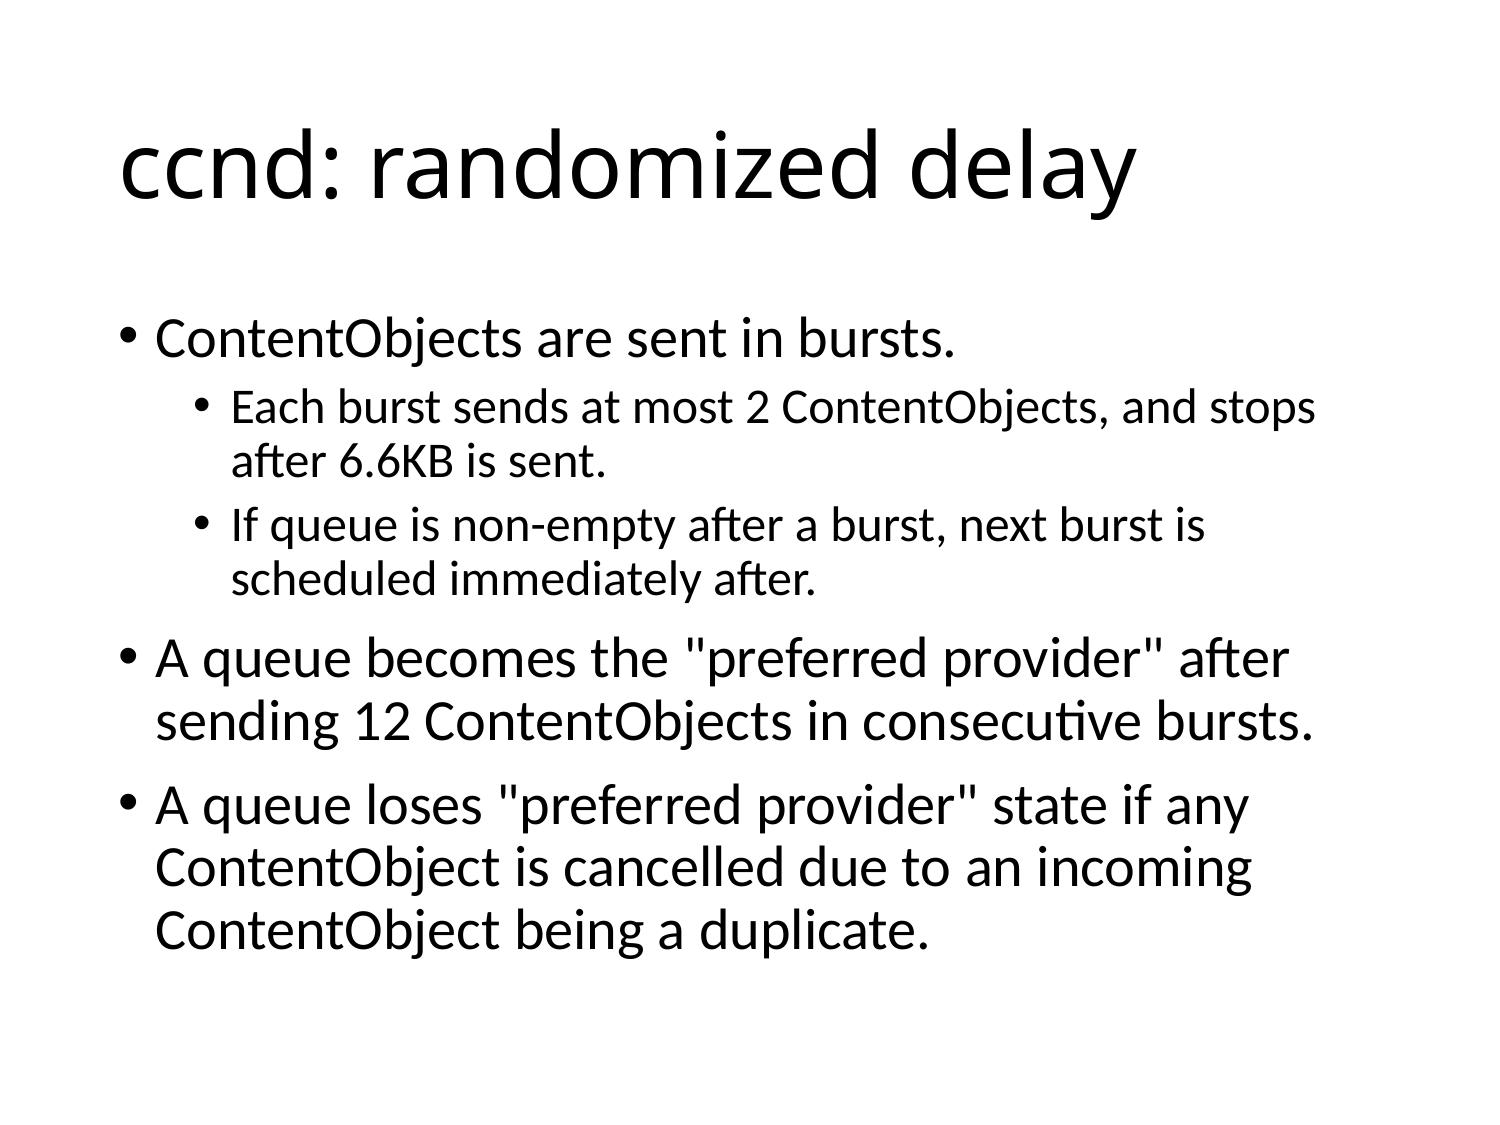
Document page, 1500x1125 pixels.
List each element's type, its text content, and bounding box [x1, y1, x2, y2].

title ccnd: randomized delay [103, 59, 1397, 278]
list ContentObjects are sent in bursts. Each burst sends at most 2 ContentObjects, and stops after 6.6KB is sent. If queue is non-empty after a burst, next burst is scheduled immediately after. A queue becomes the "preferred provider" after sending 12 ContentObjects in consecutive bursts. A queue loses "preferred provider" state if any ContentObject is cancelled due to an incoming ContentObject being a duplicate. [103, 299, 1397, 1014]
